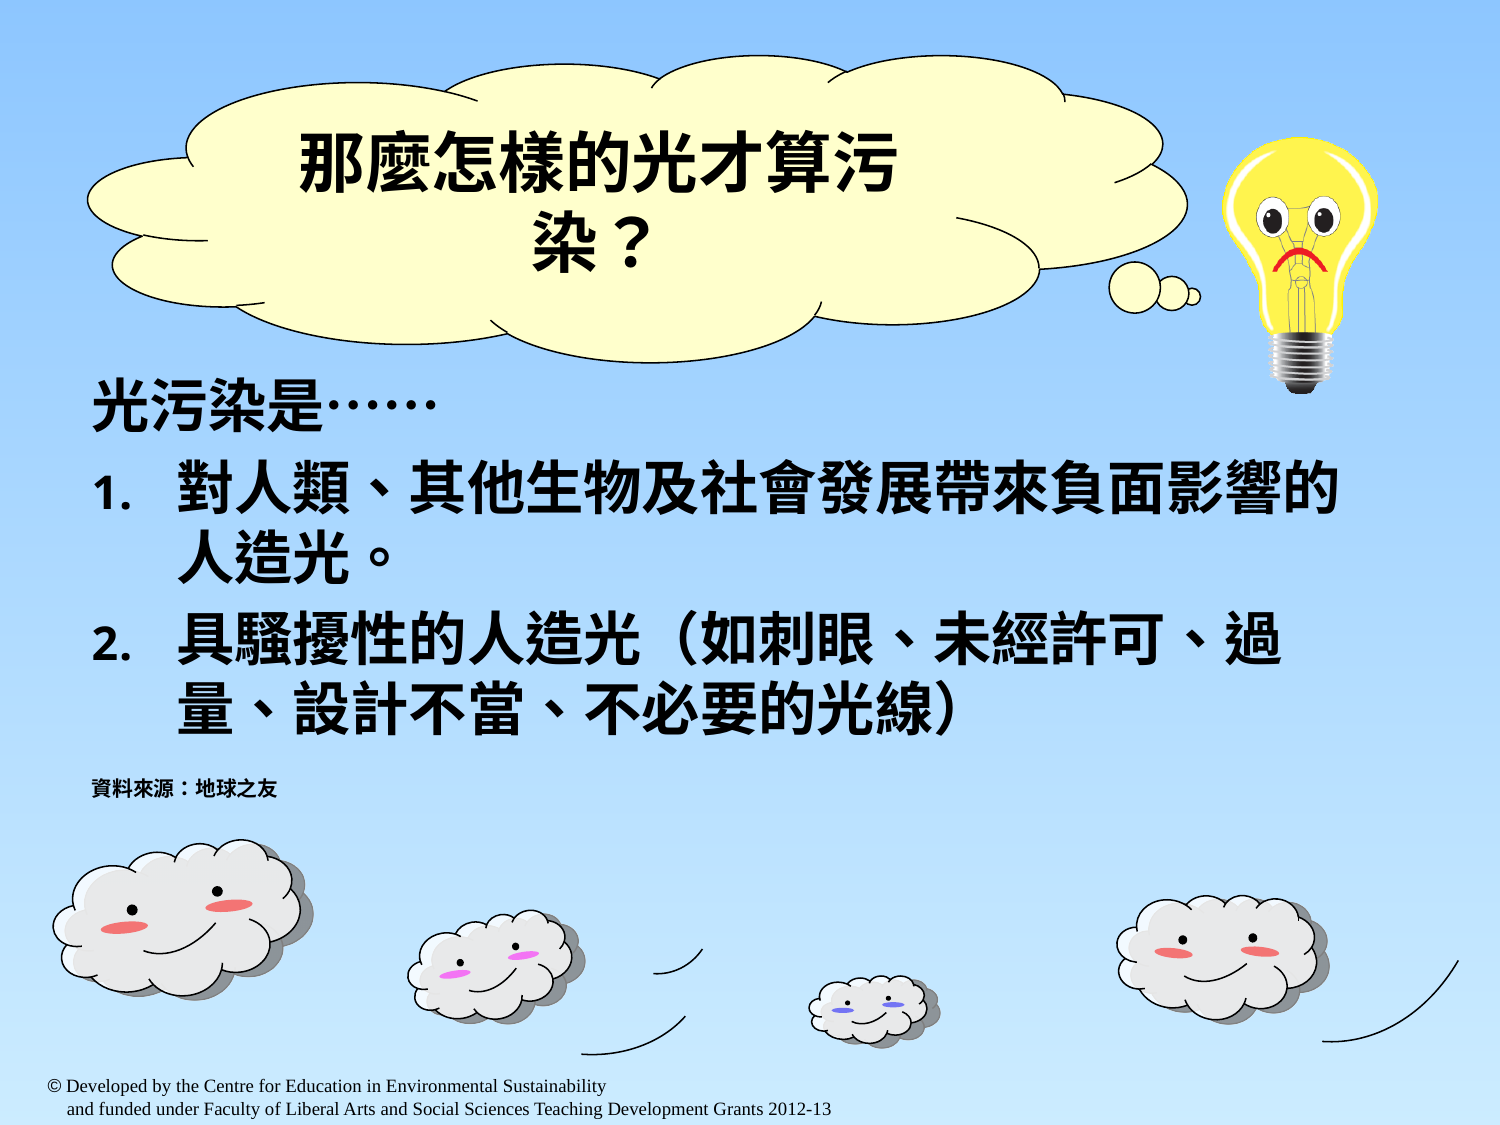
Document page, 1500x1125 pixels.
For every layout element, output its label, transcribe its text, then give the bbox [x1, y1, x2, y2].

text_box © Developed by the Centre for Education in Environmental Sustainability and funded under Faculty of Liberal Arts and Social Sciences Teaching Development Grants 2012-13 [33, 1066, 852, 1125]
picture [1222, 136, 1378, 394]
list 光污染是…… 對人類、其他生物及社會發展帶來負面影響的人造光。 具騷擾性的人造光（如刺眼、未經許可、過量、設計不當、不必要的光線） 資料來源：地球之友 [76, 361, 1365, 863]
text_box 那麼怎樣的光才算污染？ [87, 55, 1188, 363]
text_box 那麼怎樣的光才算污染？ [1109, 261, 1201, 314]
